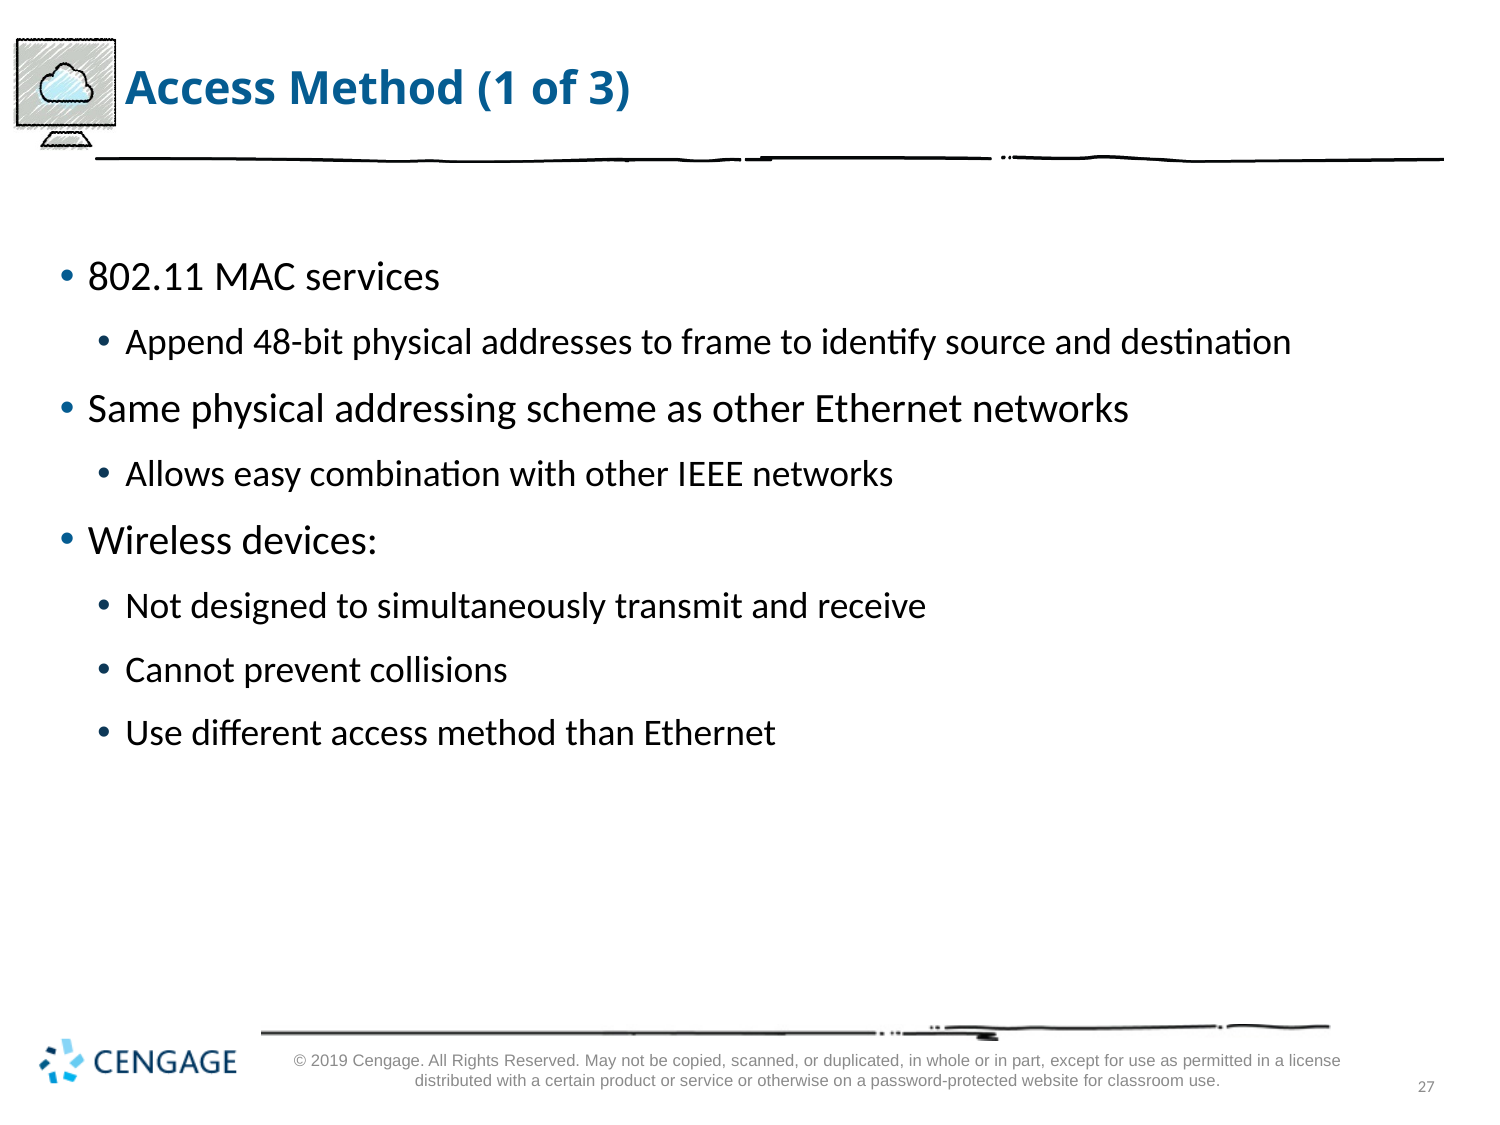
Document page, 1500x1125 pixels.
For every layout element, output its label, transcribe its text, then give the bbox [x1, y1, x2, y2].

footer © 2019 Cengage. All Rights Reserved. May not be copied, scanned, or duplicated, in whole or in part, except for use as permitted in a license distributed with a certain product or service or otherwise on a password-protected website for classroom use. [262, 1050, 1375, 1091]
title Access Method (1 of 3) [125, 66, 1442, 116]
picture [261, 1024, 1331, 1041]
list 802.11 MAC services Append 48-bit physical addresses to frame to identify source and destination Same physical addressing scheme as other Ethernet networks Allows easy combination with other I E E E networks Wireless devices: Not designed to simultaneously transmit and receive Cannot prevent collisions Use different access method than Ethernet [59, 252, 1441, 760]
picture [95, 155, 1444, 163]
picture [19, 1025, 249, 1096]
picture [13, 36, 117, 151]
